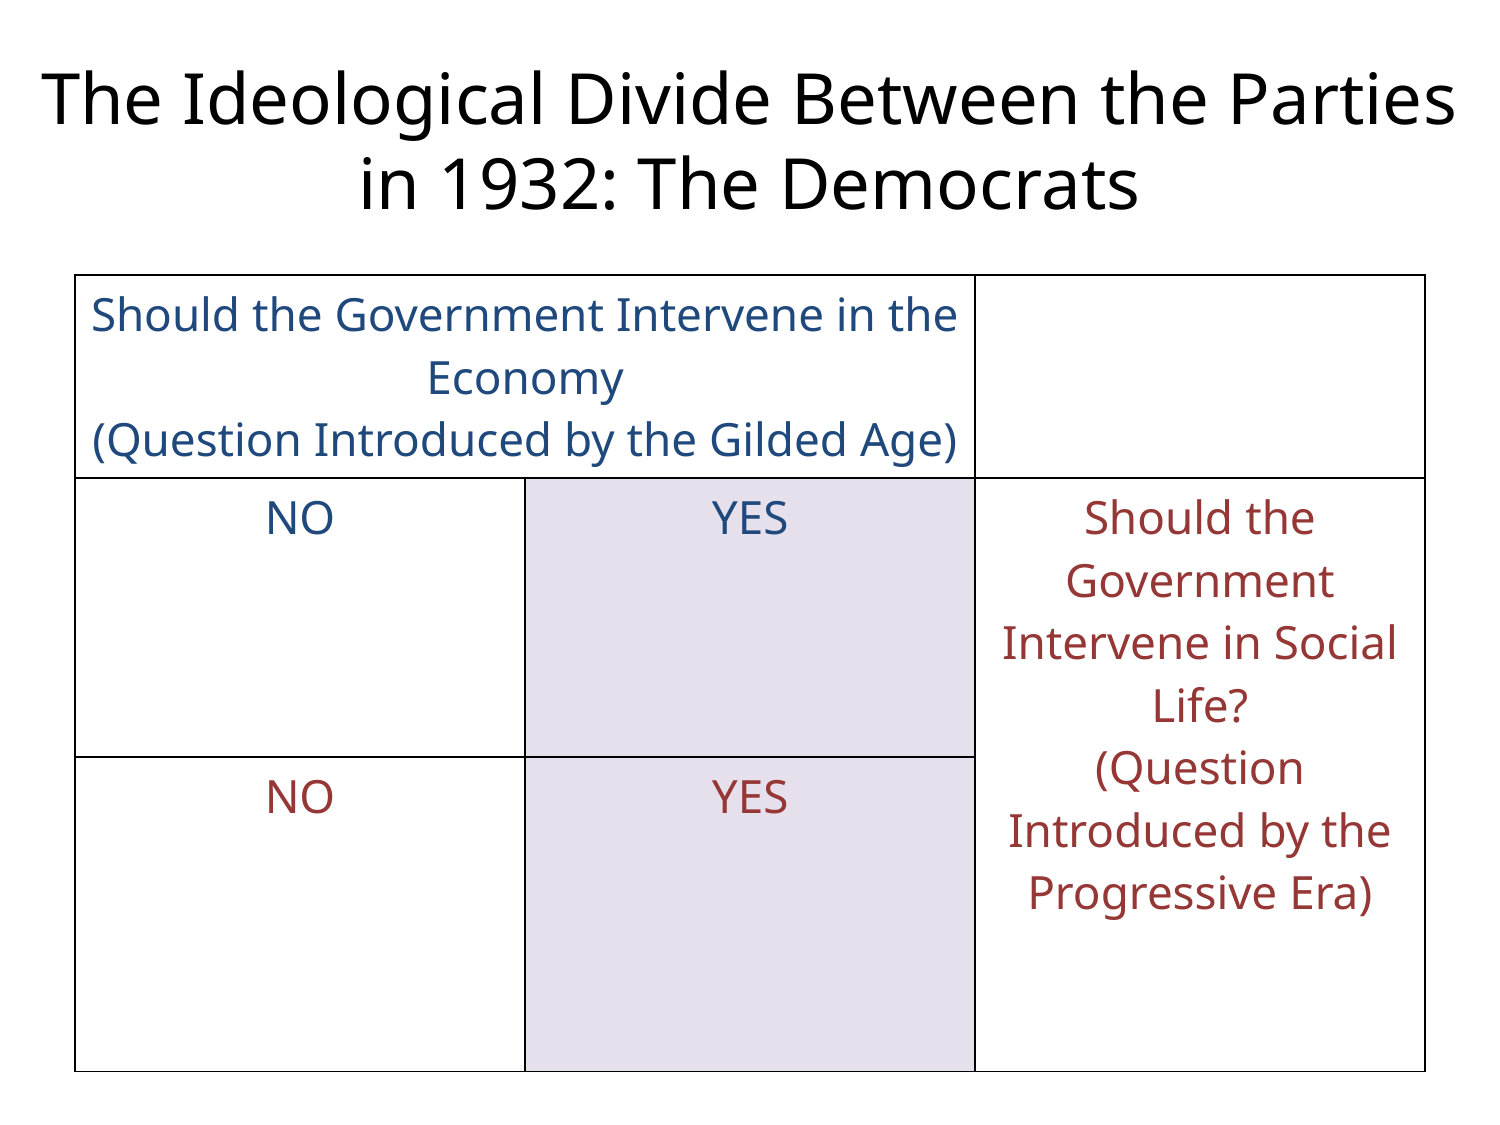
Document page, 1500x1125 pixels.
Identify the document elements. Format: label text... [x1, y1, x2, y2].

title The Ideological Divide Between the Parties in 1932: The Democrats [0, 45, 1500, 233]
table_cell Should the Government Intervene in Social Life? (Question Introduced by the Progressive Era) [976, 479, 1424, 1071]
table_header [976, 276, 1424, 477]
table_cell NO [76, 479, 524, 756]
table_cell YES [526, 758, 974, 1071]
table_cell NO [76, 758, 524, 1071]
table_cell YES [526, 479, 974, 756]
table_header Should the Government Intervene in the Economy (Question Introduced by the Gilded Age) [76, 276, 974, 477]
